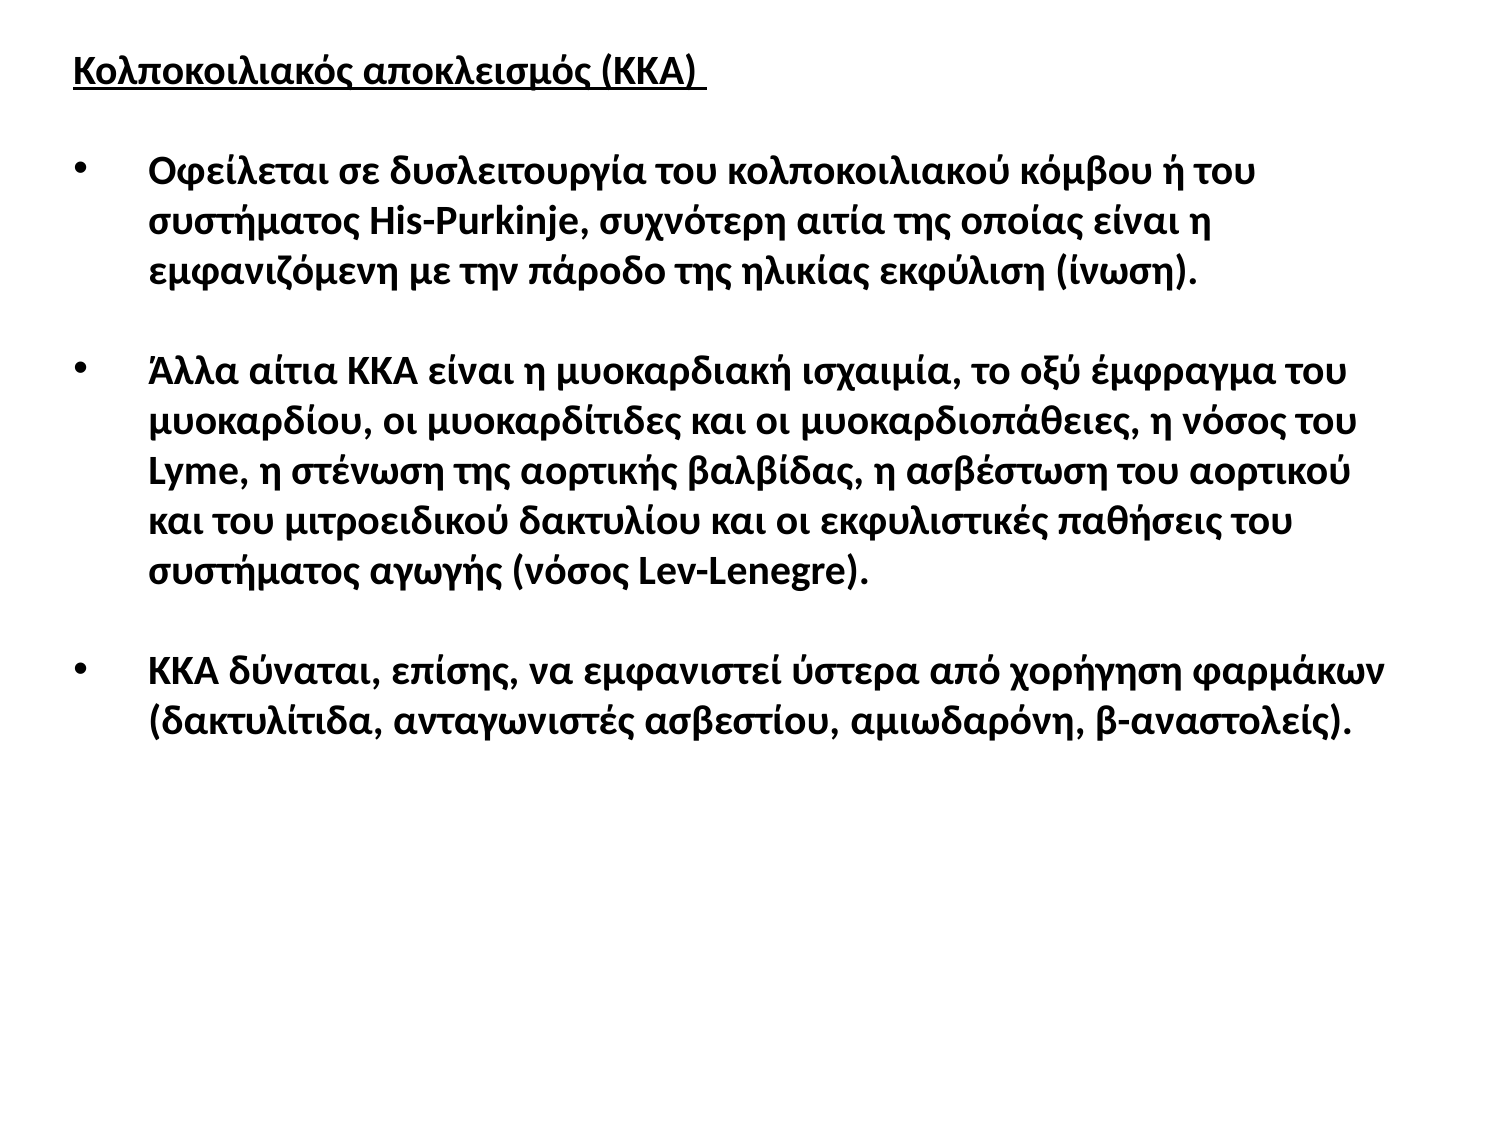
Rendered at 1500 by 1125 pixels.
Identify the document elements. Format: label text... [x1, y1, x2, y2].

text_box Κολποκοιλιακός αποκλεισμός (ΚΚΑ) Οφείλεται σε δυσλειτουργία του κολποκοιλιακού κόμβου ή του συστήματος His-Purkinje, συχνότερη αιτία της οποίας είναι η εμφανιζόμενη με την πάροδο της ηλικίας εκφύλιση (ίνωση). Άλλα αίτια ΚΚΑ είναι η μυοκαρδιακή ισχαιμία, το οξύ έμφραγμα του μυοκαρδίου, οι μυοκαρδίτιδες και οι μυοκαρδιοπάθειες, η νόσος του Lyme, η στένωση της αορτικής βαλβίδας, η ασβέστωση του αορτικού και του μιτροειδικού δακτυλίου και οι εκφυλιστικές παθήσεις του συστήματος αγωγής (νόσος Lev-Lenegre). ΚΚΑ δύναται, επίσης, να εμφανιστεί ύστερα από χορήγηση φαρμάκων (δακτυλίτιδα, ανταγωνιστές ασβεστίου, αμιωδαρόνη, β-αναστολείς). [58, 35, 1430, 751]
